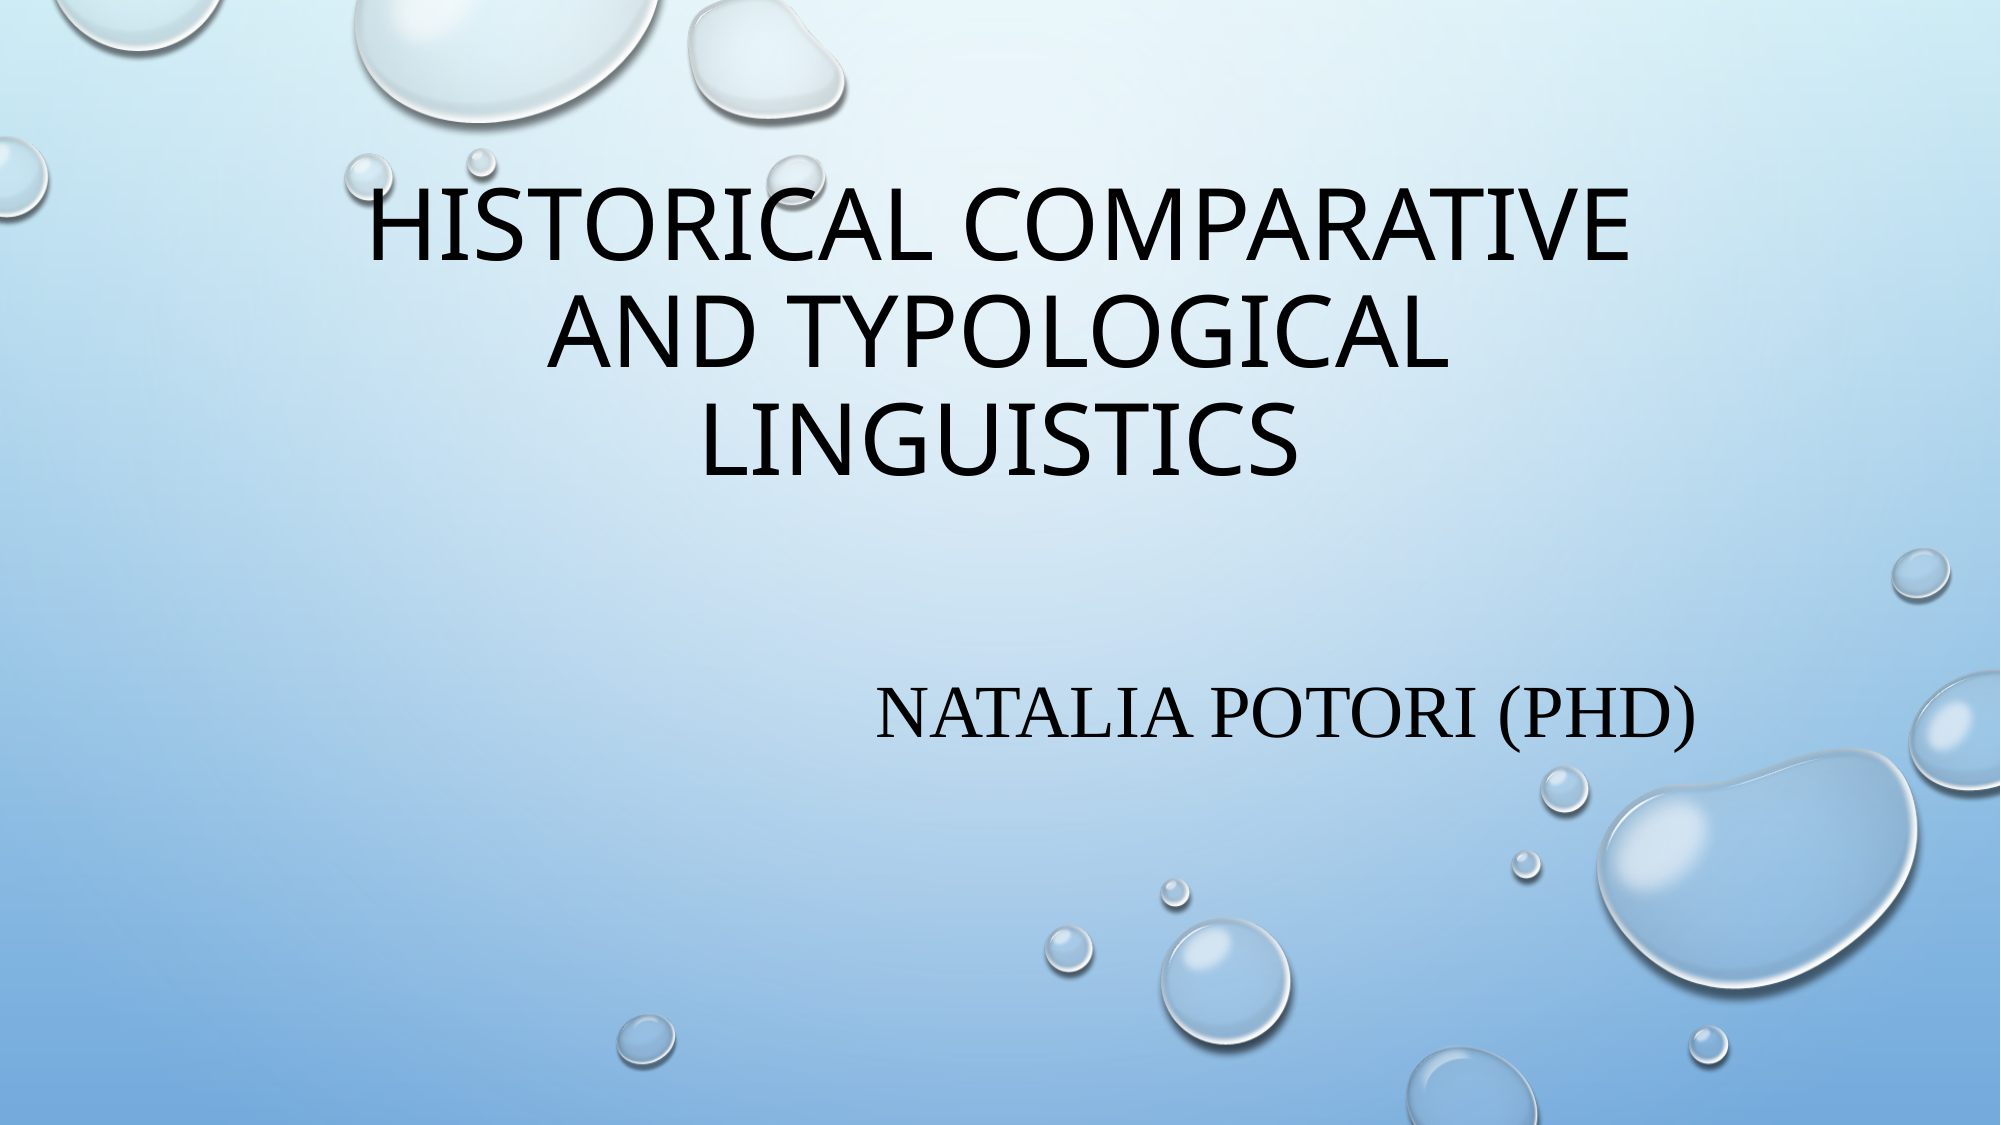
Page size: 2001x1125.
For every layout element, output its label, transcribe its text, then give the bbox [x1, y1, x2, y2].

title Historical Comparative and Typological Linguistics [287, 136, 1713, 625]
subtitle Natalia Potori (Phd) [287, 637, 1713, 863]
picture [0, 0, 2000, 1125]
